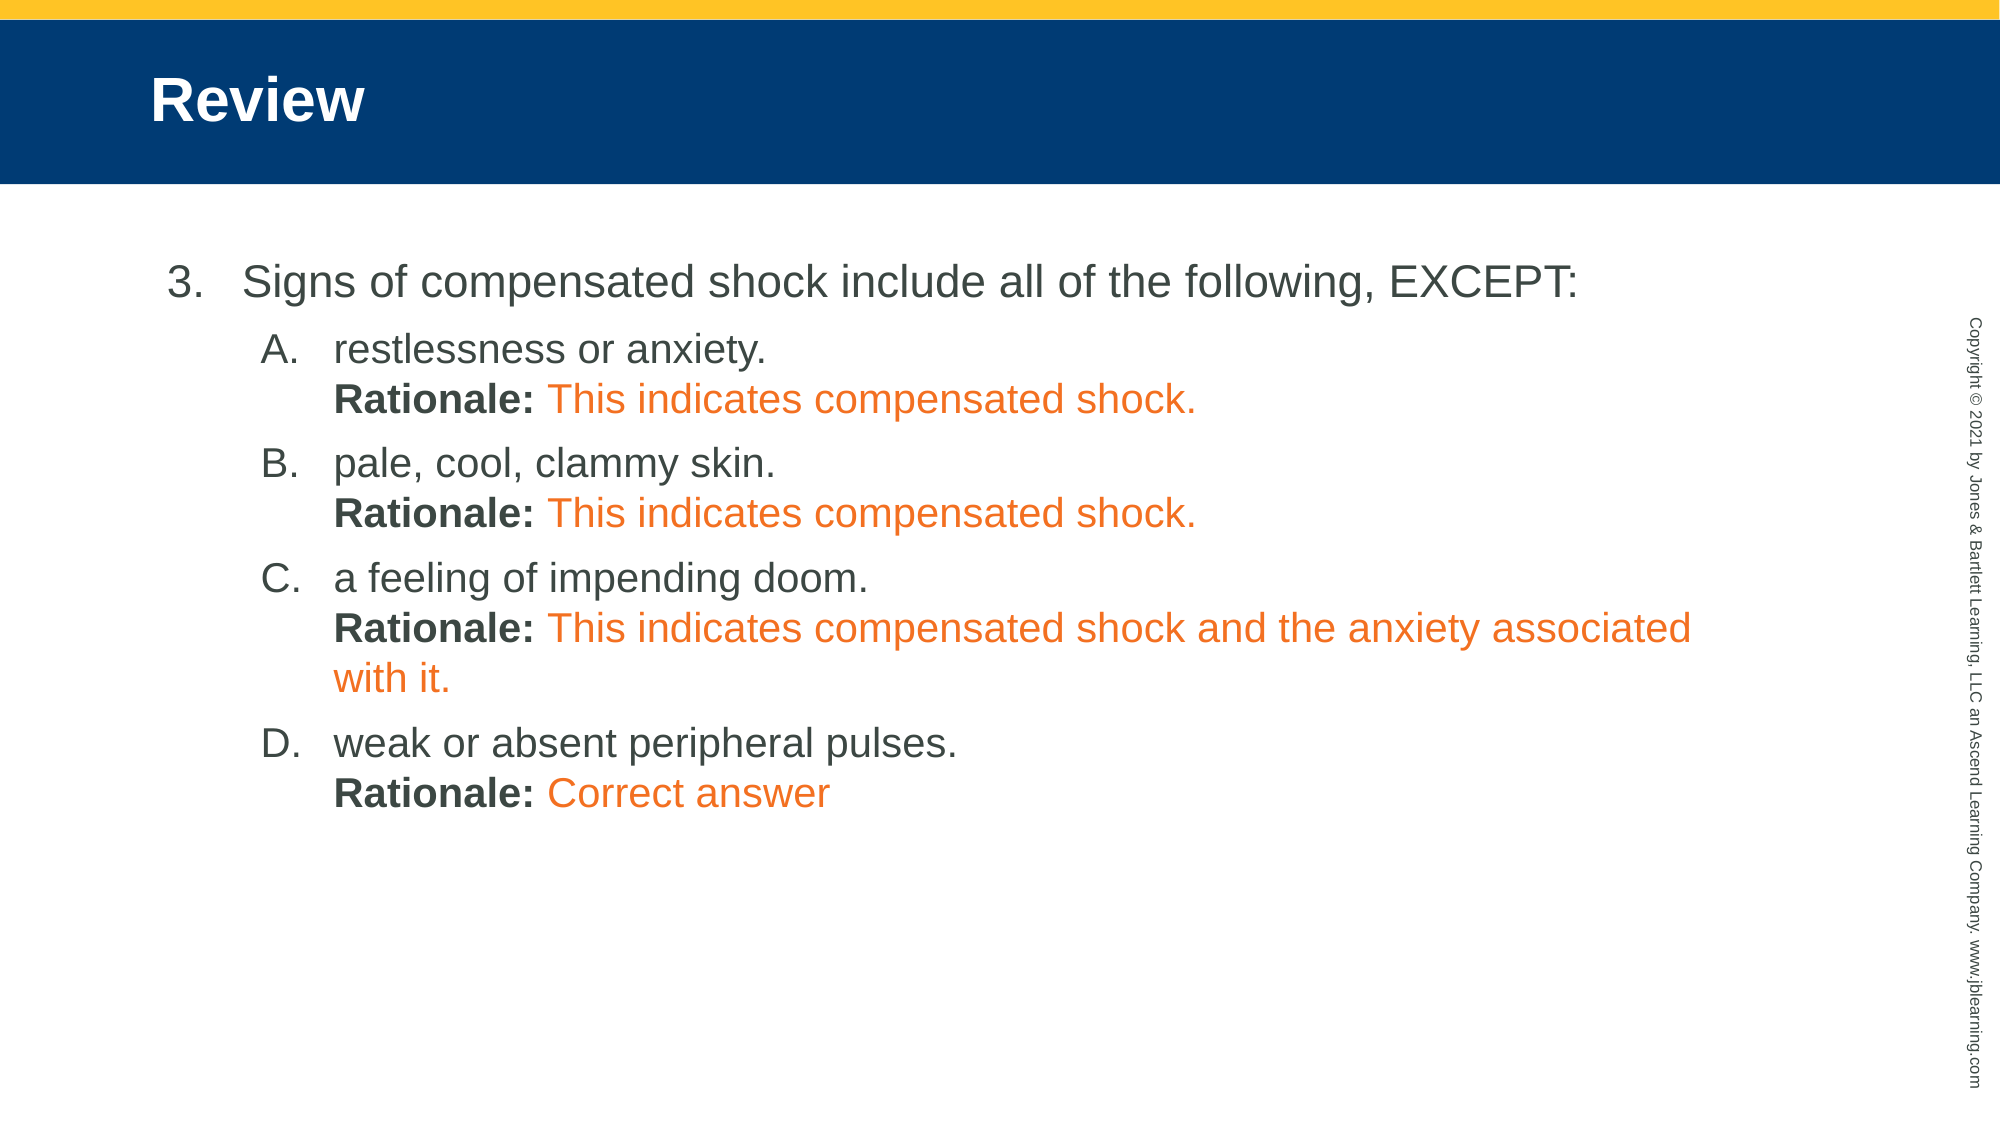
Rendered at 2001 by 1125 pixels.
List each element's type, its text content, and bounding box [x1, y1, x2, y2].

list Signs of compensated shock include all of the following, EXCEPT: restlessness or anxiety. Rationale: This indicates compensated shock. pale, cool, clammy skin. Rationale: This indicates compensated shock. a feeling of impending doom. Rationale: This indicates compensated shock and the anxiety associated with it. weak or absent peripheral pulses. Rationale: Correct answer [151, 244, 1744, 1016]
title Review [0, 19, 2000, 185]
